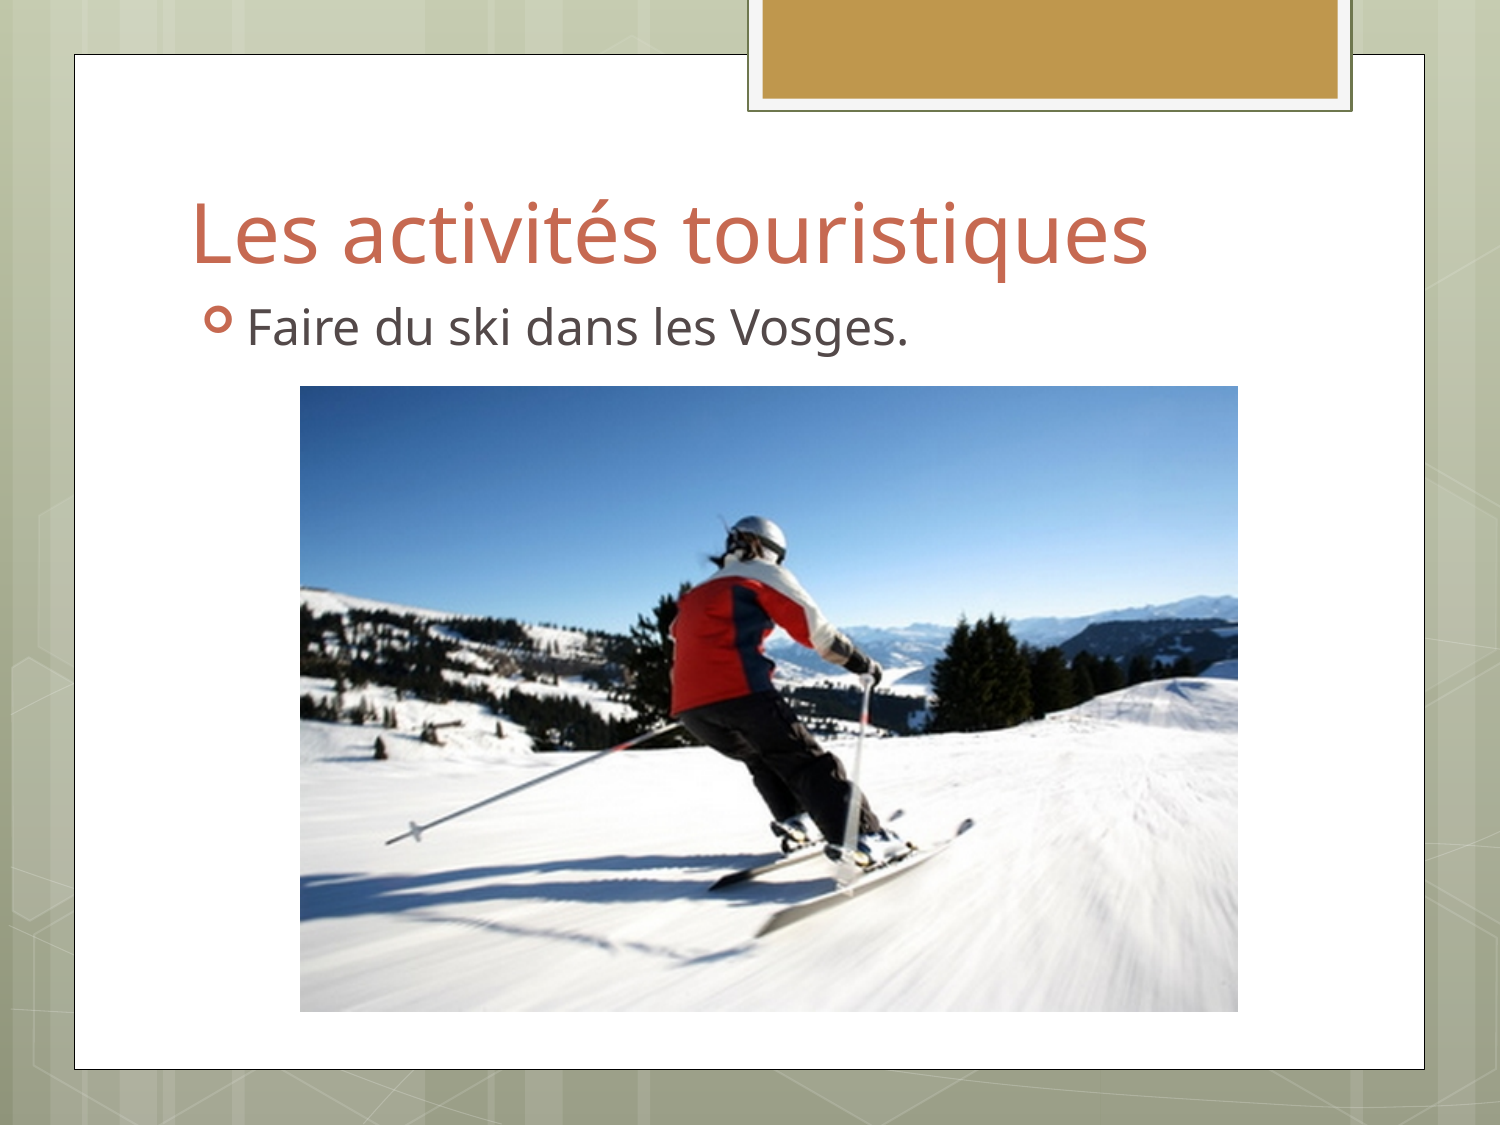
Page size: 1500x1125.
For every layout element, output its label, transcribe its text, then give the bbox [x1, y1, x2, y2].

title Les activités touristiques [174, 99, 1328, 288]
list Faire du ski dans les Vosges. [174, 287, 1287, 864]
picture [299, 386, 1238, 1012]
